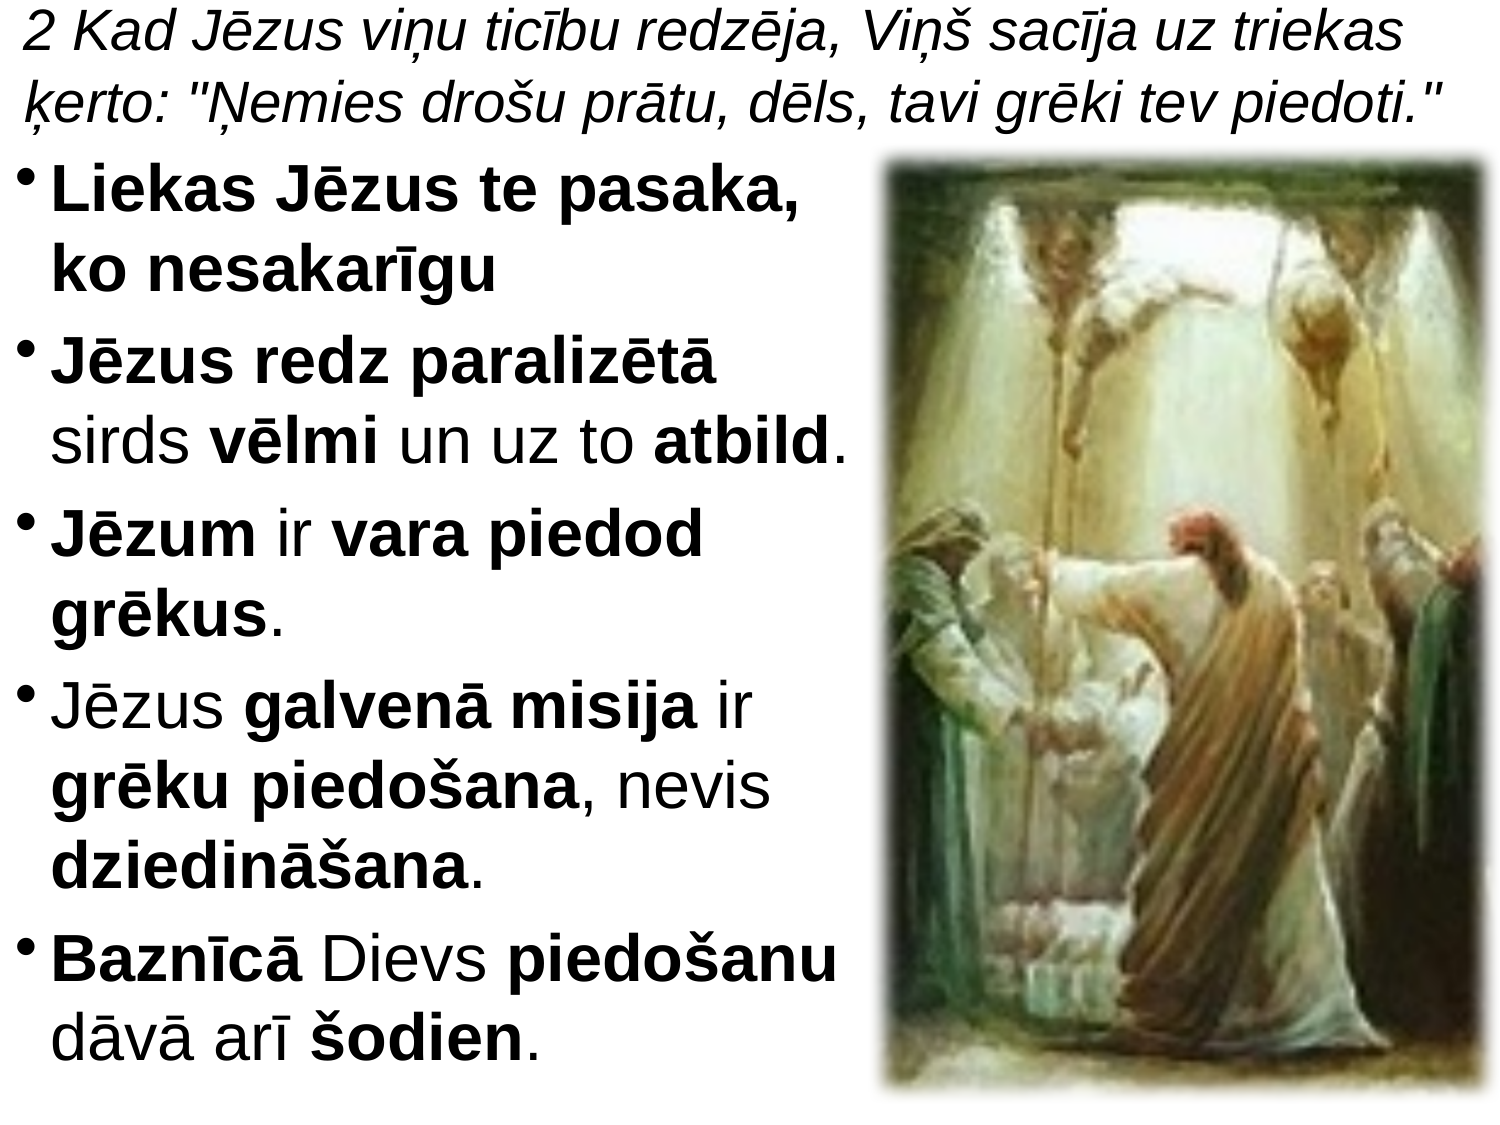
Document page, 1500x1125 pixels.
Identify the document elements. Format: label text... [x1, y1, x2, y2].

list 2 Kad Jēzus viņu ticību redzēja, Viņš sacīja uz triekas ķerto: "Ņemies drošu prātu, dēls, tavi grēki tev piedoti." [0, 0, 1500, 142]
picture [867, 143, 1500, 1107]
text_box Liekas Jēzus te pasaka, ko nesakarīgu Jēzus redz paralizētā sirds vēlmi un uz to atbild. Jēzum ir vara piedod grēkus. Jēzus galvenā misija ir grēku piedošana, nevis dziedināšana. Baznīcā Dievs piedošanu dāvā arī šodien. [0, 137, 880, 1082]
